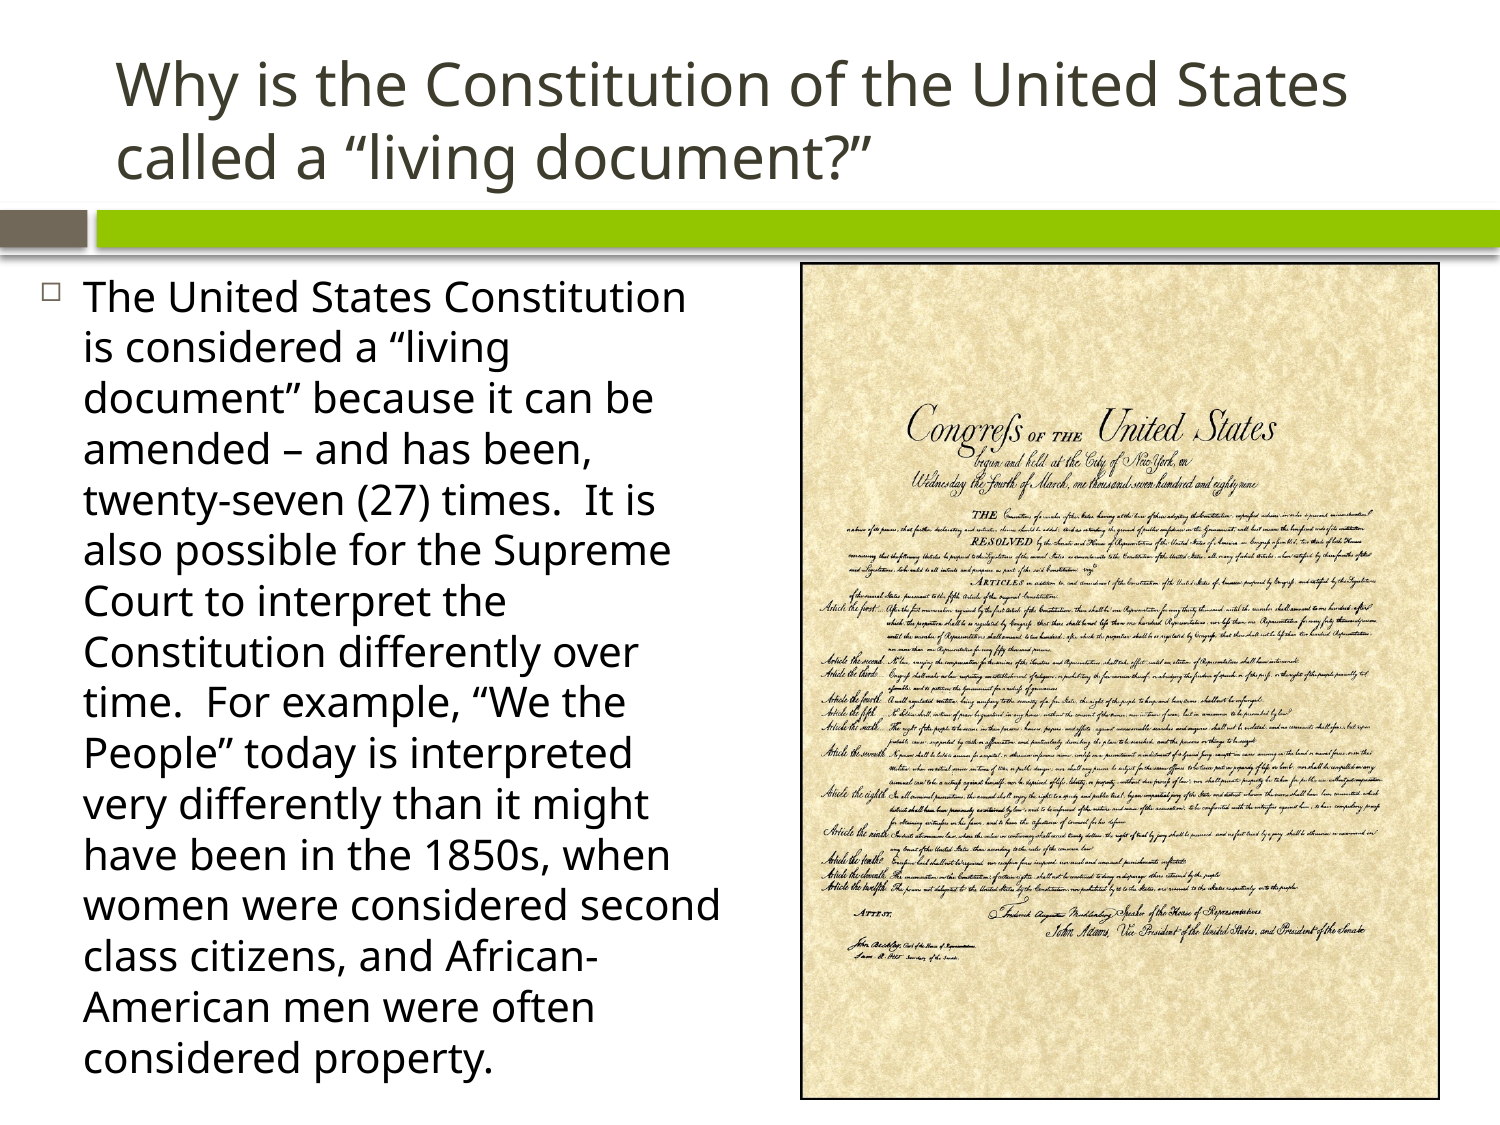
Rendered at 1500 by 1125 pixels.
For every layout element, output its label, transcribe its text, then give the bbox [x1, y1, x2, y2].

list The United States Constitution is considered a “living document” because it can be amended – and has been, twenty-seven (27) times. It is also possible for the Supreme Court to interpret the Constitution differently over time. For example, “We the People” today is interpreted very differently than it might have been in the 1850s, when women were considered second class citizens, and African-American men were often considered property. [24, 262, 738, 1100]
title Why is the Constitution of the United States called a “living document?” [100, 37, 1438, 200]
picture [799, 262, 1440, 1101]
